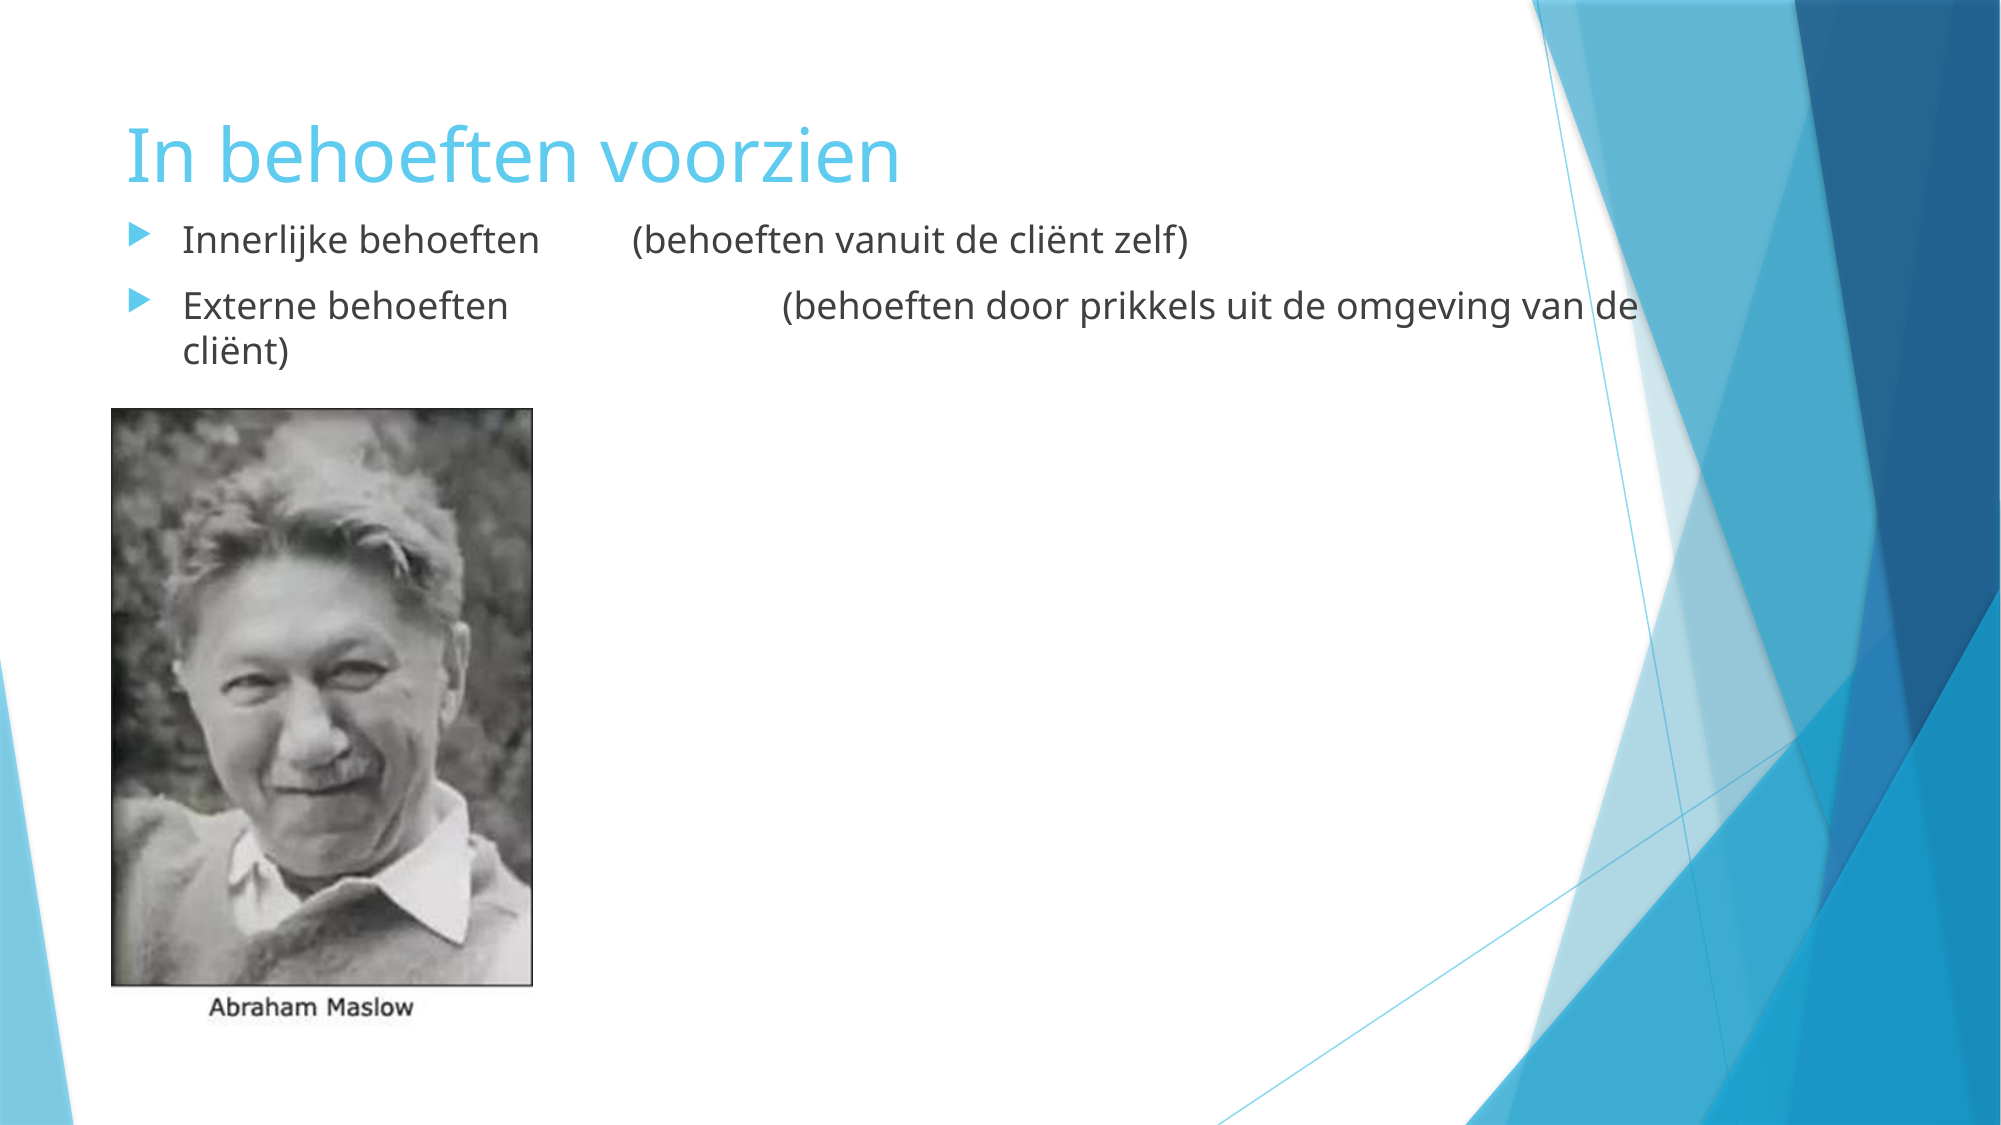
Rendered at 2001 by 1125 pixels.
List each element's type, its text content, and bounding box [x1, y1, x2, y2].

title In behoeften voorzien [111, 99, 1522, 208]
list Innerlijke behoeften (behoeften vanuit de cliënt zelf) Externe behoeften (behoeften door prikkels uit de omgeving van de cliënt) [111, 208, 1747, 845]
picture [110, 408, 534, 1033]
